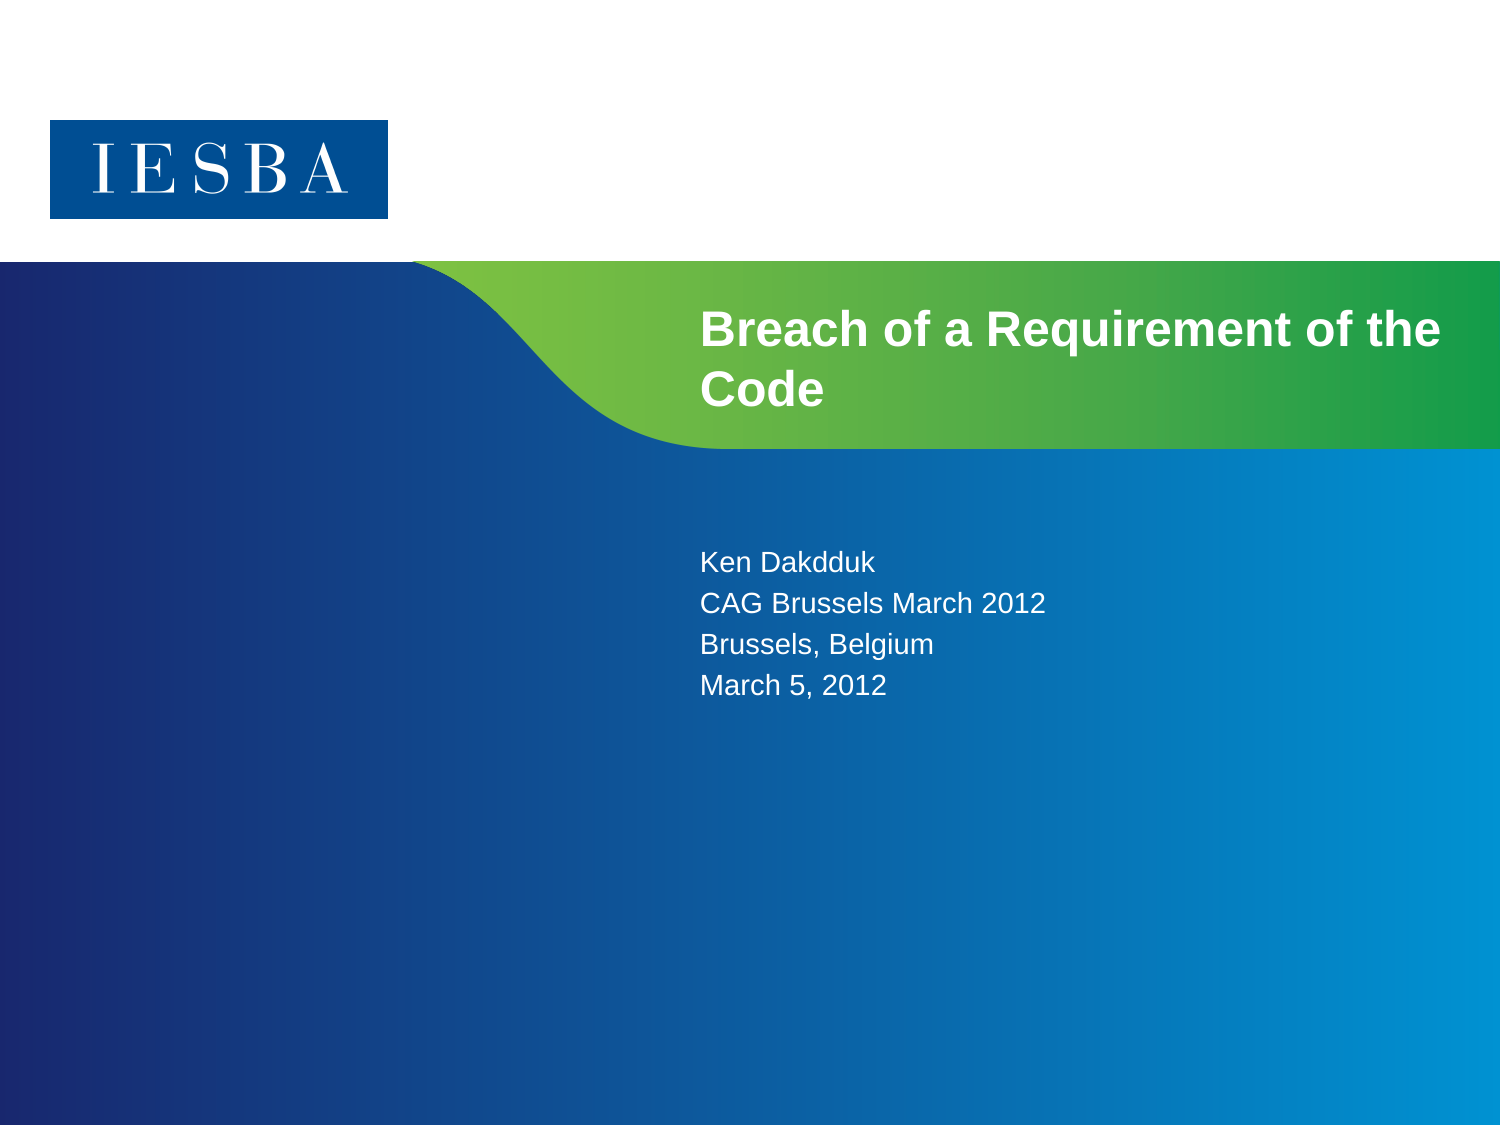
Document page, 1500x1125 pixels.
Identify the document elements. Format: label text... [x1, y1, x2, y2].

picture [50, 120, 388, 219]
title Breach of a Requirement of the Code [699, 275, 1463, 438]
subtitle Ken Dakdduk CAG Brussels March 2012 Brussels, Belgium March 5, 2012 [699, 543, 1203, 831]
picture [412, 261, 1500, 449]
